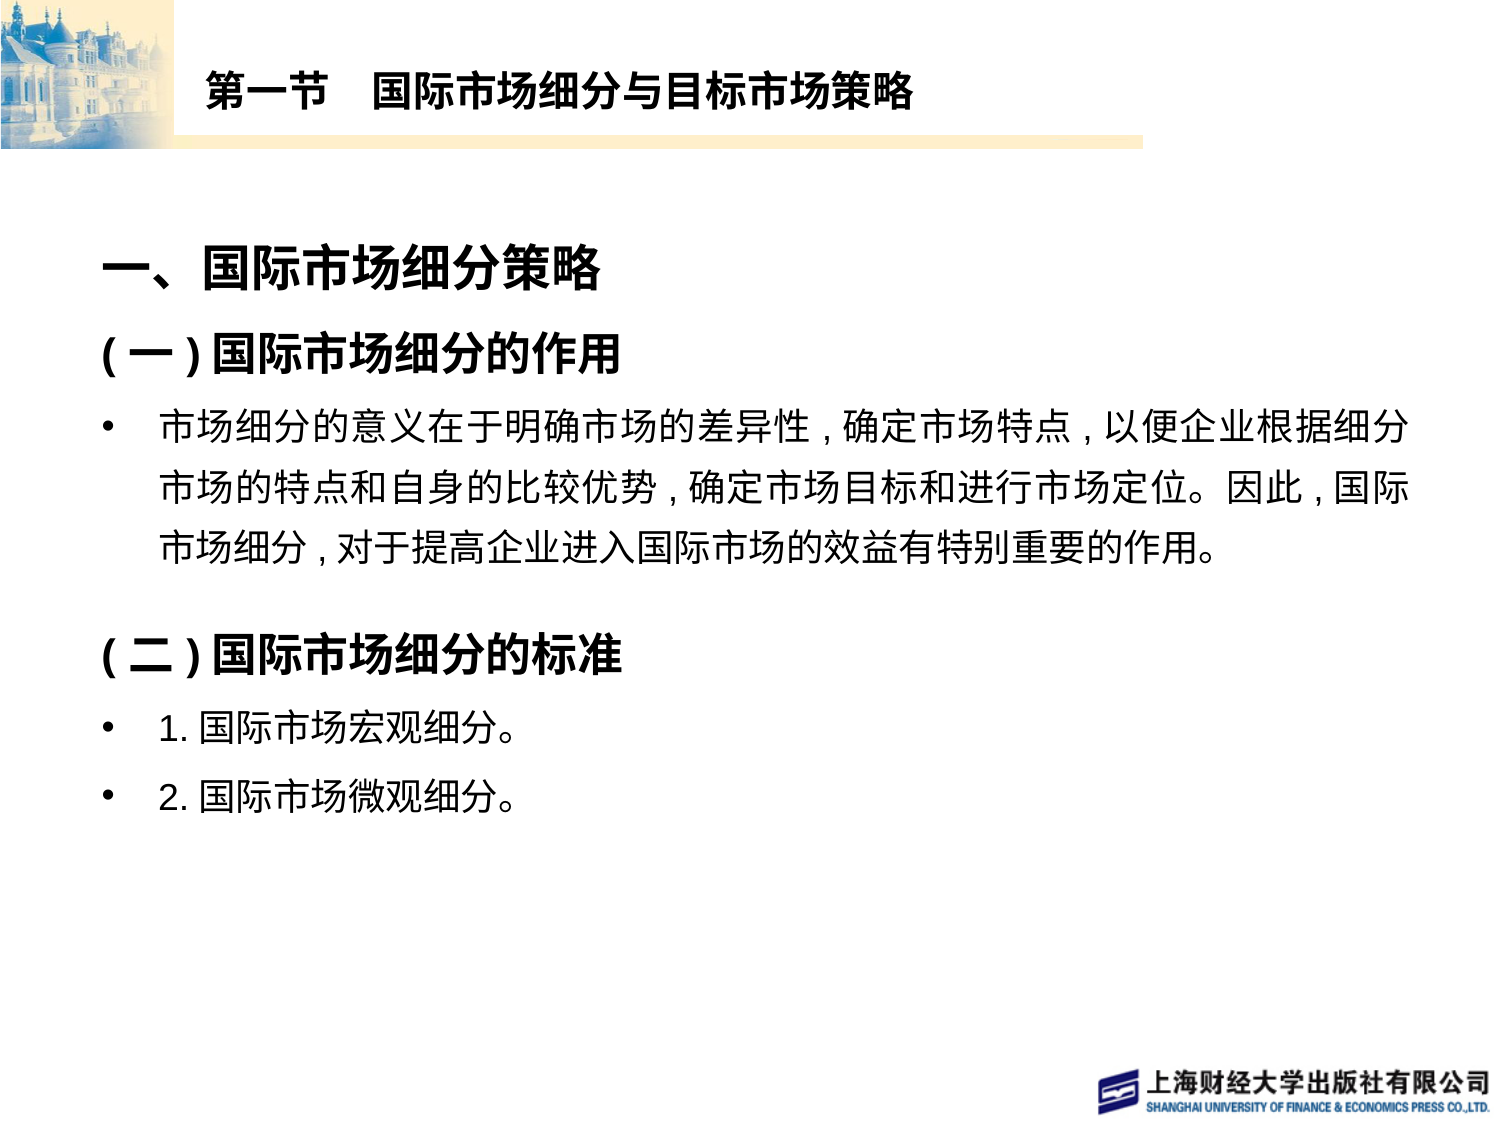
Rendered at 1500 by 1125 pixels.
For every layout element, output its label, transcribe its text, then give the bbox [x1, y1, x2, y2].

picture [0, 0, 1143, 149]
title 第一节 国际市场细分与目标市场策略 [189, 36, 1262, 143]
list 一、国际市场细分策略 (一)国际市场细分的作用 市场细分的意义在于明确市场的差异性,确定市场特点,以便企业根据细分市场的特点和自身的比较优势,确定市场目标和进行市场定位。因此,国际市场细分,对于提高企业进入国际市场的效益有特别重要的作用。 (二)国际市场细分的标准 1.国际市场宏观细分。 2.国际市场微观细分。 [86, 207, 1425, 1071]
picture [1097, 1065, 1494, 1120]
